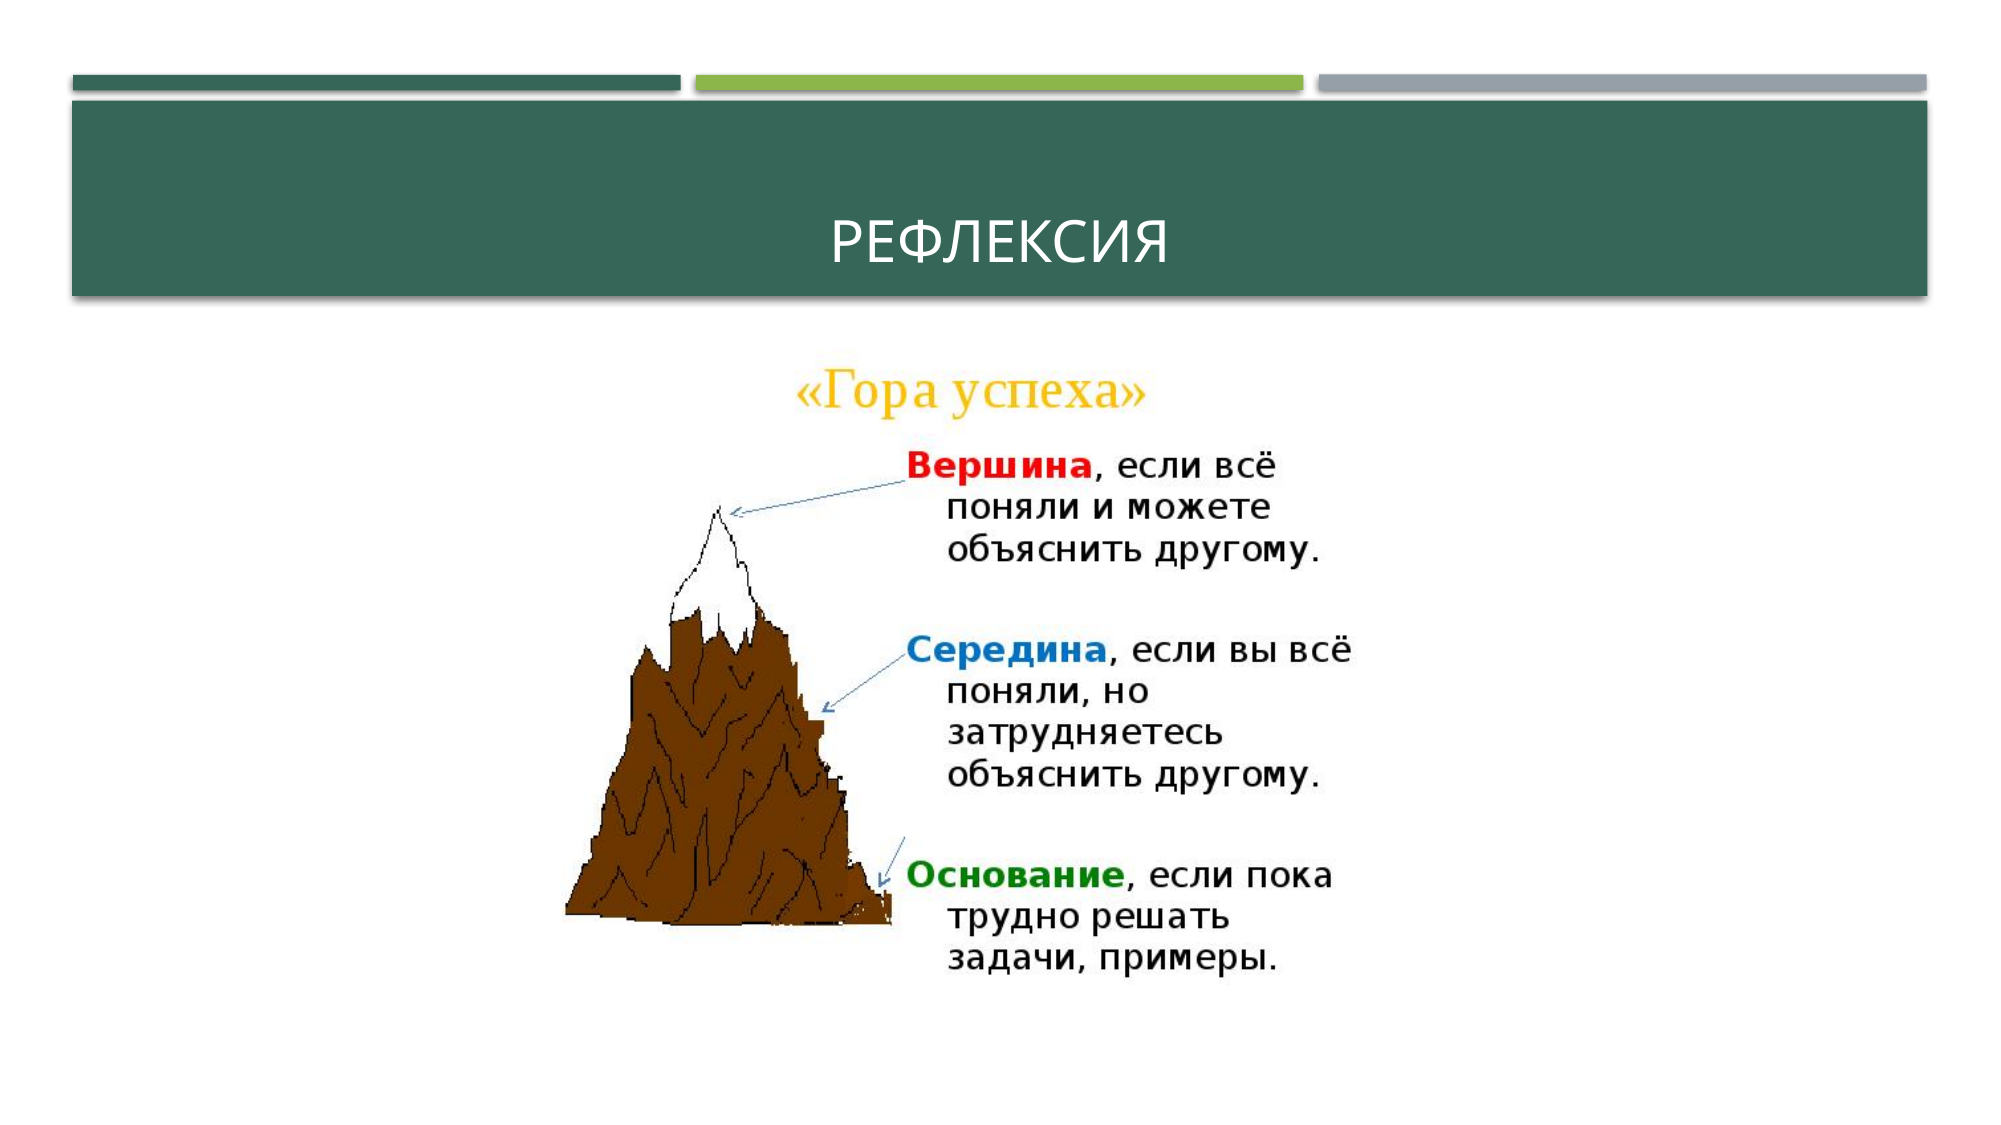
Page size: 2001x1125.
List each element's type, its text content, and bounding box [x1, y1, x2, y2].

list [498, 306, 1560, 1103]
title РЕФЛЕКСИЯ [95, 115, 1905, 282]
